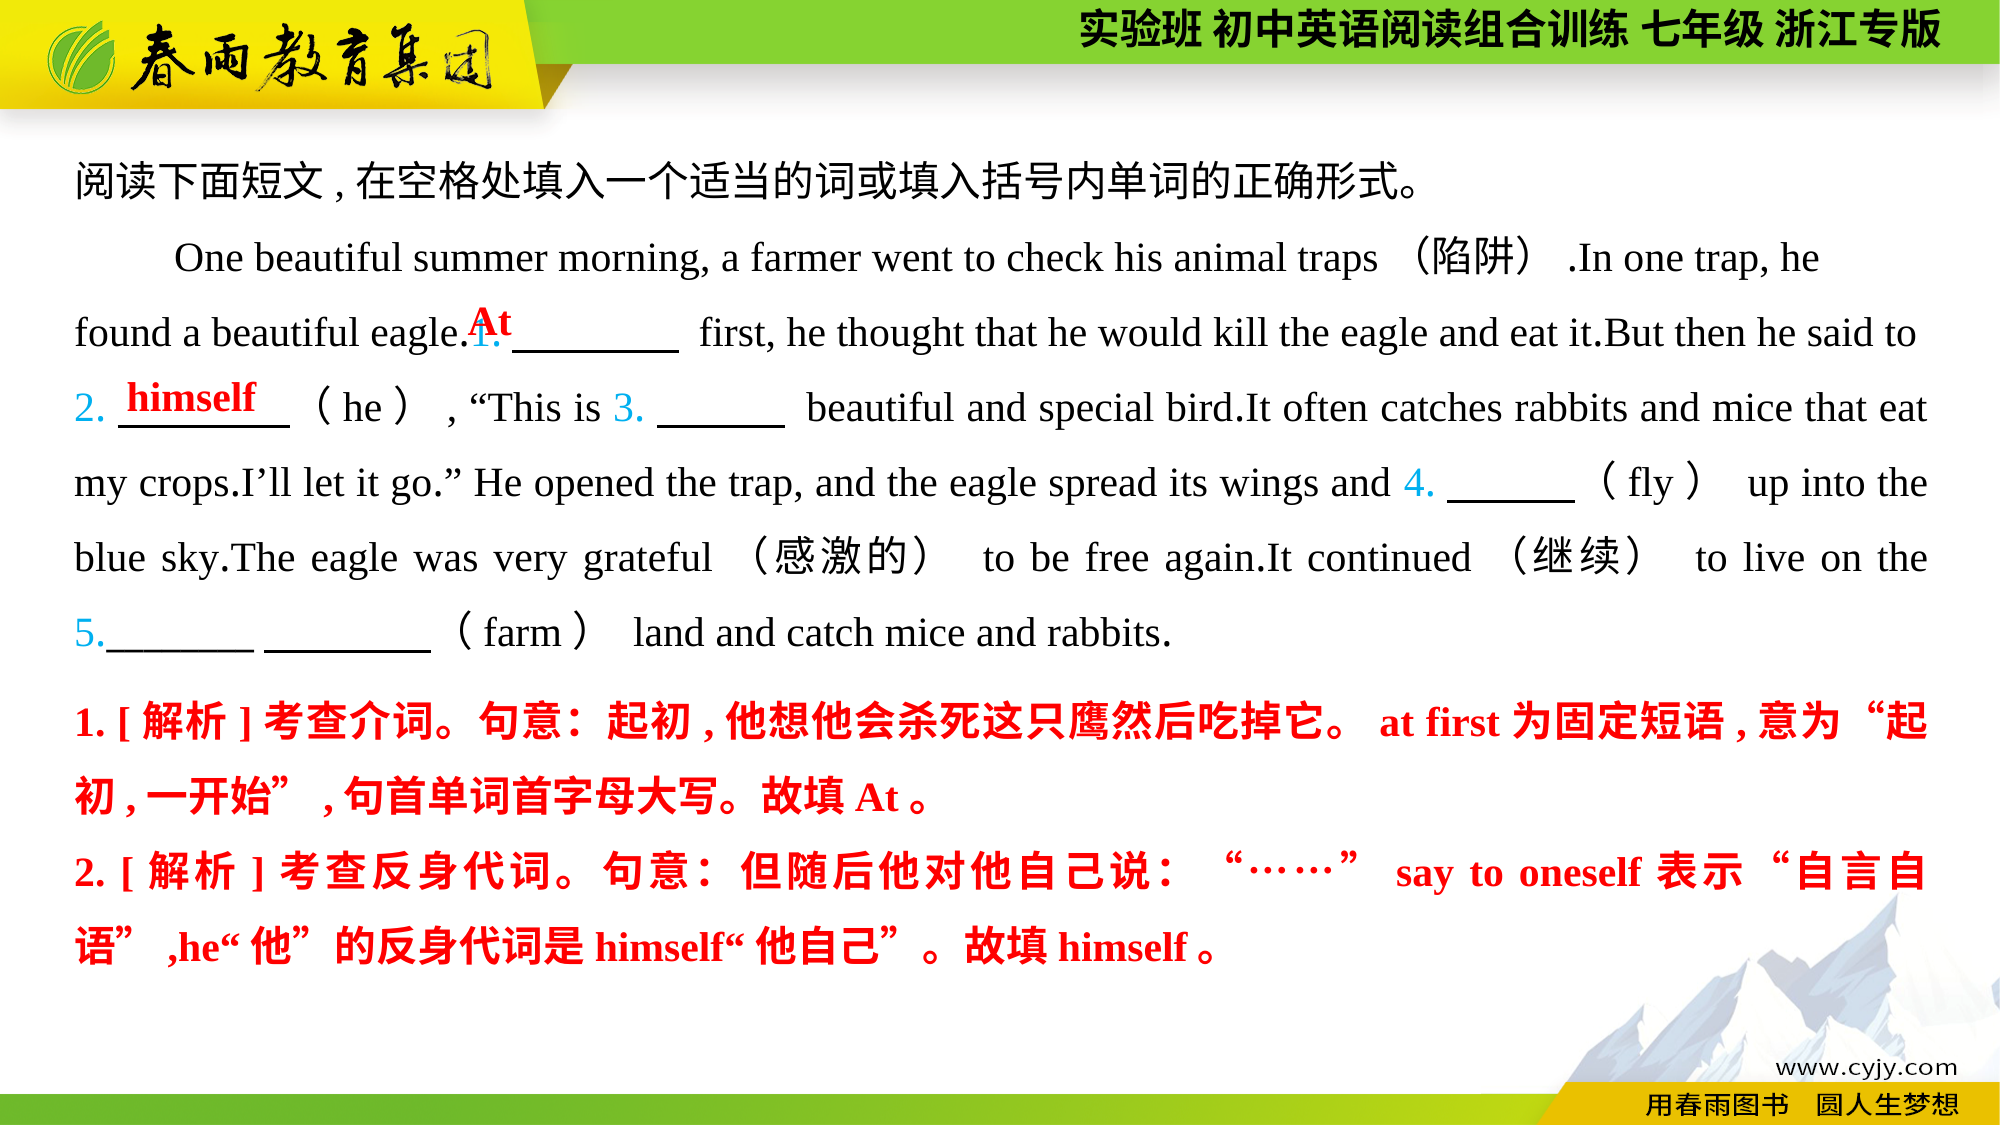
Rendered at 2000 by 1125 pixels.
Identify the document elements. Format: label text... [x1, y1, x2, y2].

text_box himself [111, 362, 272, 427]
picture [0, 0, 2000, 1125]
list 阅读下面短文,在空格处填入一个适当的词或填入括号内单词的正确形式。 One beautiful summer morning, a farmer went to check his animal traps（陷阱）.In one trap, he found a beautiful eagle.1. first, he thought that he would kill the eagle and eat it.But then he said to 2. （he）, “This is 3. beautiful and special bird.It often catches rabbits and mice that eat my crops.I’ll let it go.” He opened the trap, and the eagle spread its wings and 4. （fly） up into the blue sky.The eagle was very grateful（感激的） to be free again.It continued（继续） to live on the 5.________ （farm） land and catch mice and rabbits. [59, 122, 1944, 661]
text_box 1. [解析]考查介词。句意：起初,他想他会杀死这只鹰然后吃掉它。at first为固定短语,意为“起初,一开始”,句首单词首字母大写。故填At。 2. [解析]考查反身代词。句意：但随后他对他自己说：“……”say to oneself表示“自言自语”,he“他”的反身代词是himself“他自己”。故填himself。 [59, 661, 1944, 977]
text_box At [453, 286, 527, 352]
